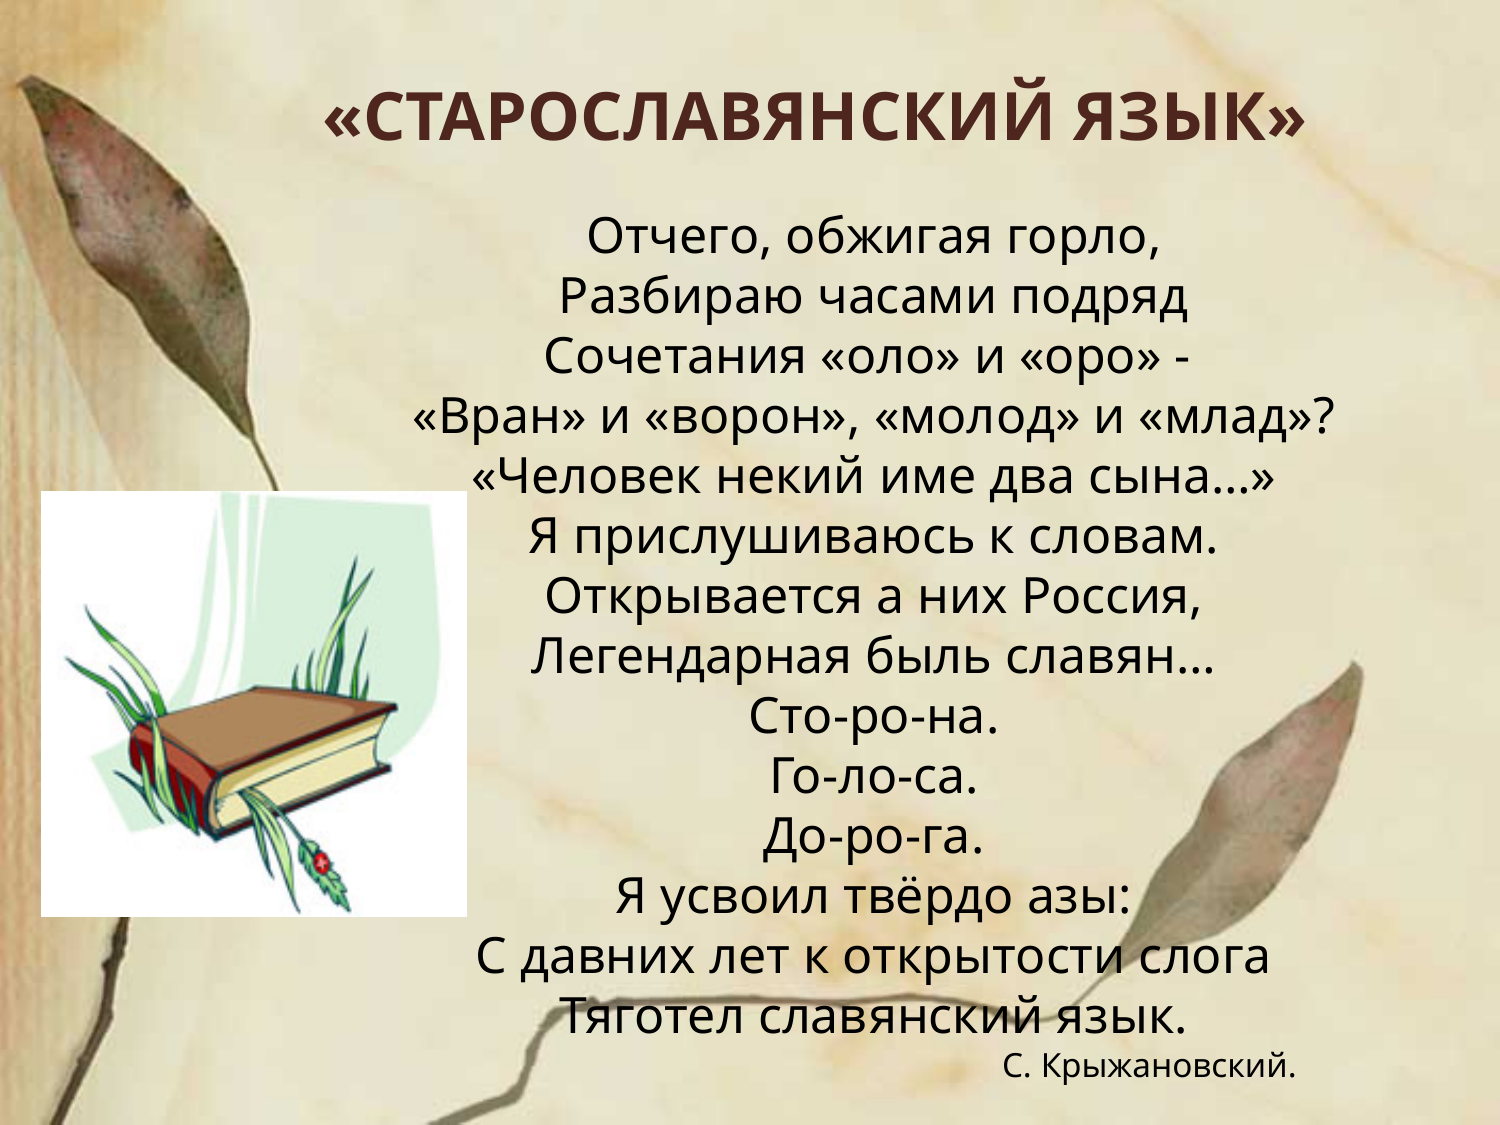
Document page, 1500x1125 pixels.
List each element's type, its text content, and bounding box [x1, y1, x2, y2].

text_box «СТАРОСЛАВЯНСКИЙ ЯЗЫК» [171, 66, 1459, 161]
picture [0, 0, 1500, 1125]
text_box Отчего, обжигая горло, Разбираю часами подряд Сочетания «оло» и «оро» - «Вран» и «ворон», «молод» и «млад»? «Человек некий име два сына…» Я прислушиваюсь к словам. Открывается а них Россия, Легендарная быль славян… Сто-ро-на. Го-ло-са. До-ро-га. Я усвоил твёрдо азы: С давних лет к открытости слога Тяготел славянский язык. С. Крыжановский. [348, 196, 1400, 1091]
